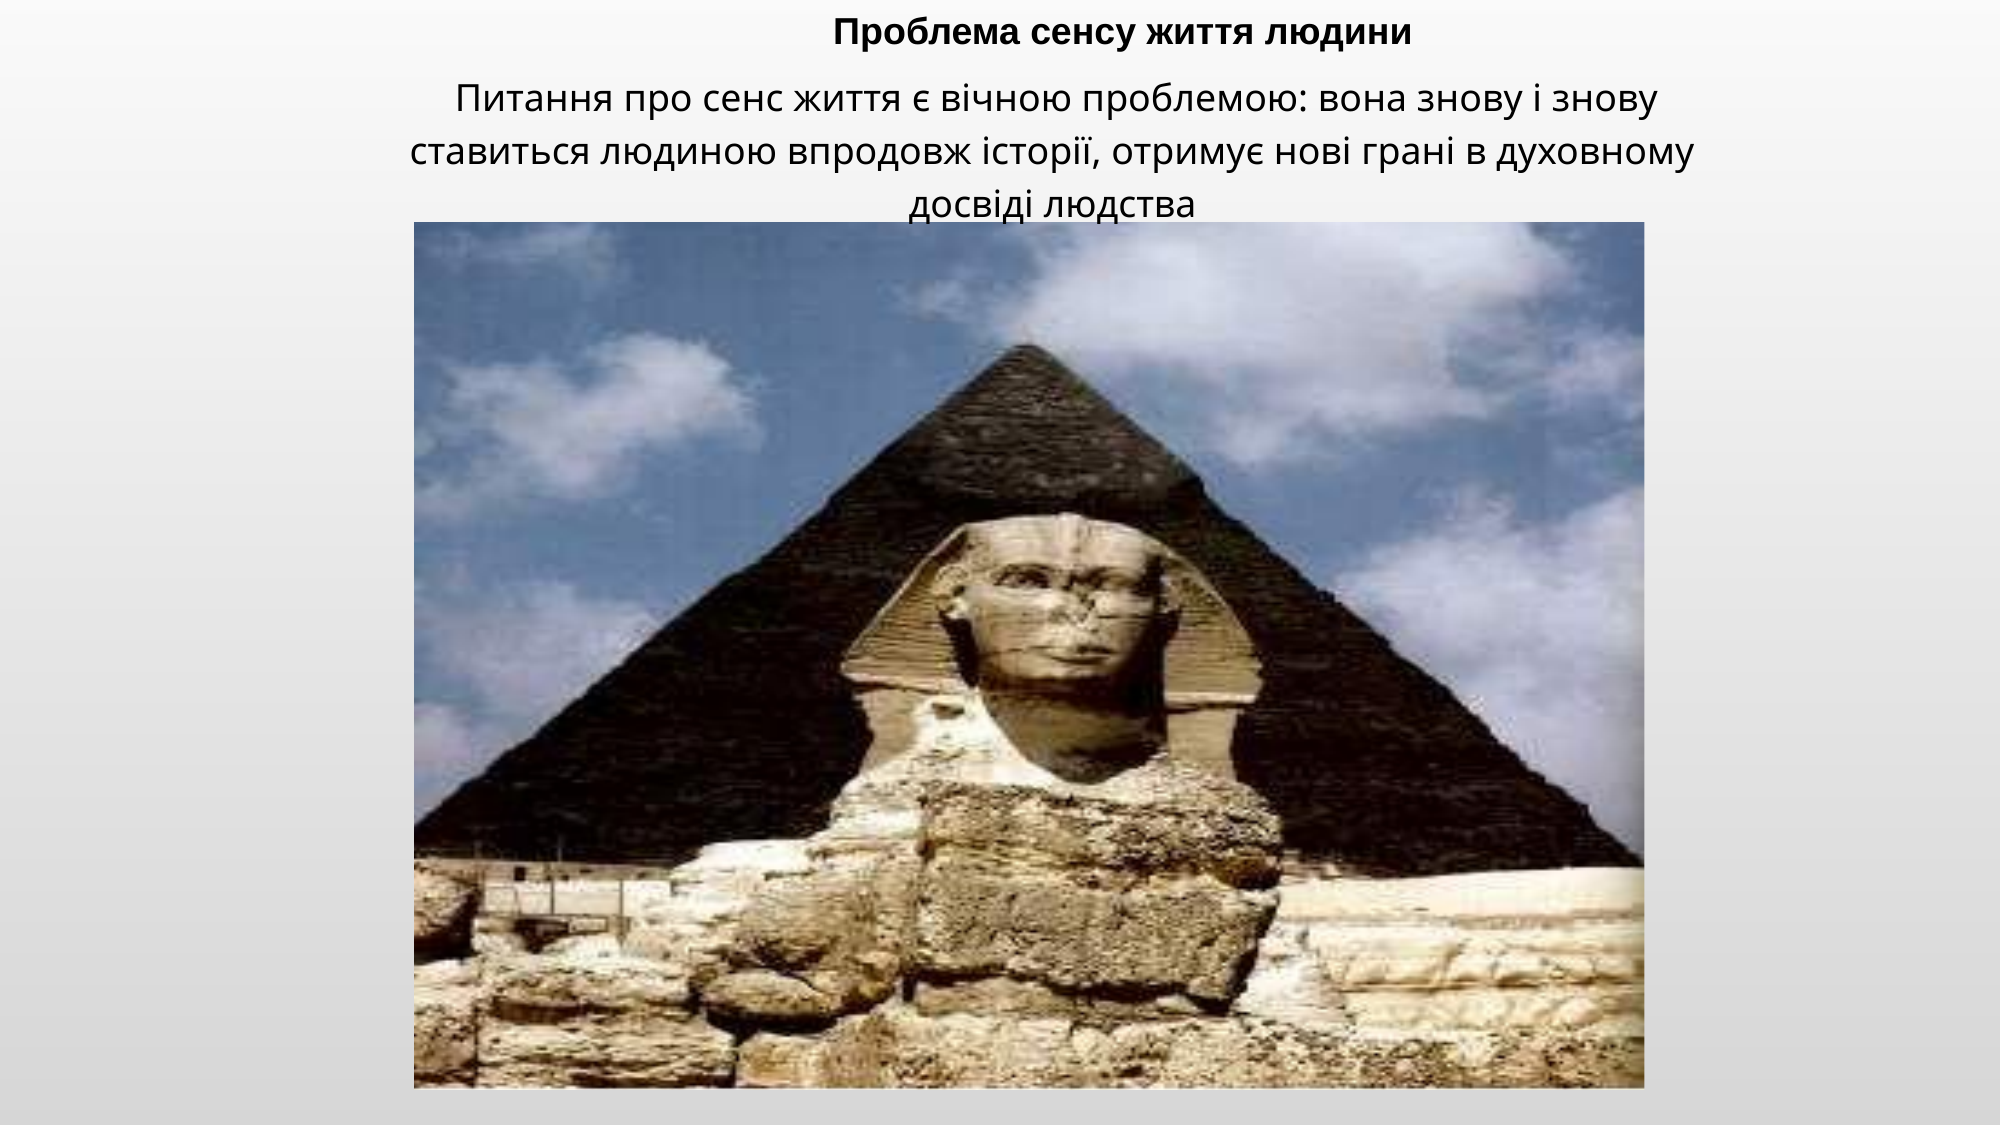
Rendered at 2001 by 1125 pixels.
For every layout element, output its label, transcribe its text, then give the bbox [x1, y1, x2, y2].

text_box Проблема сенсу життя людини [613, 0, 1633, 58]
picture [413, 222, 1645, 1090]
text_box Питання про сенс життя є вічною проблемою: вона знову і знову ставиться людиною впродовж історії, отримує нові грані в духовному досвіді людства [355, 58, 1750, 233]
